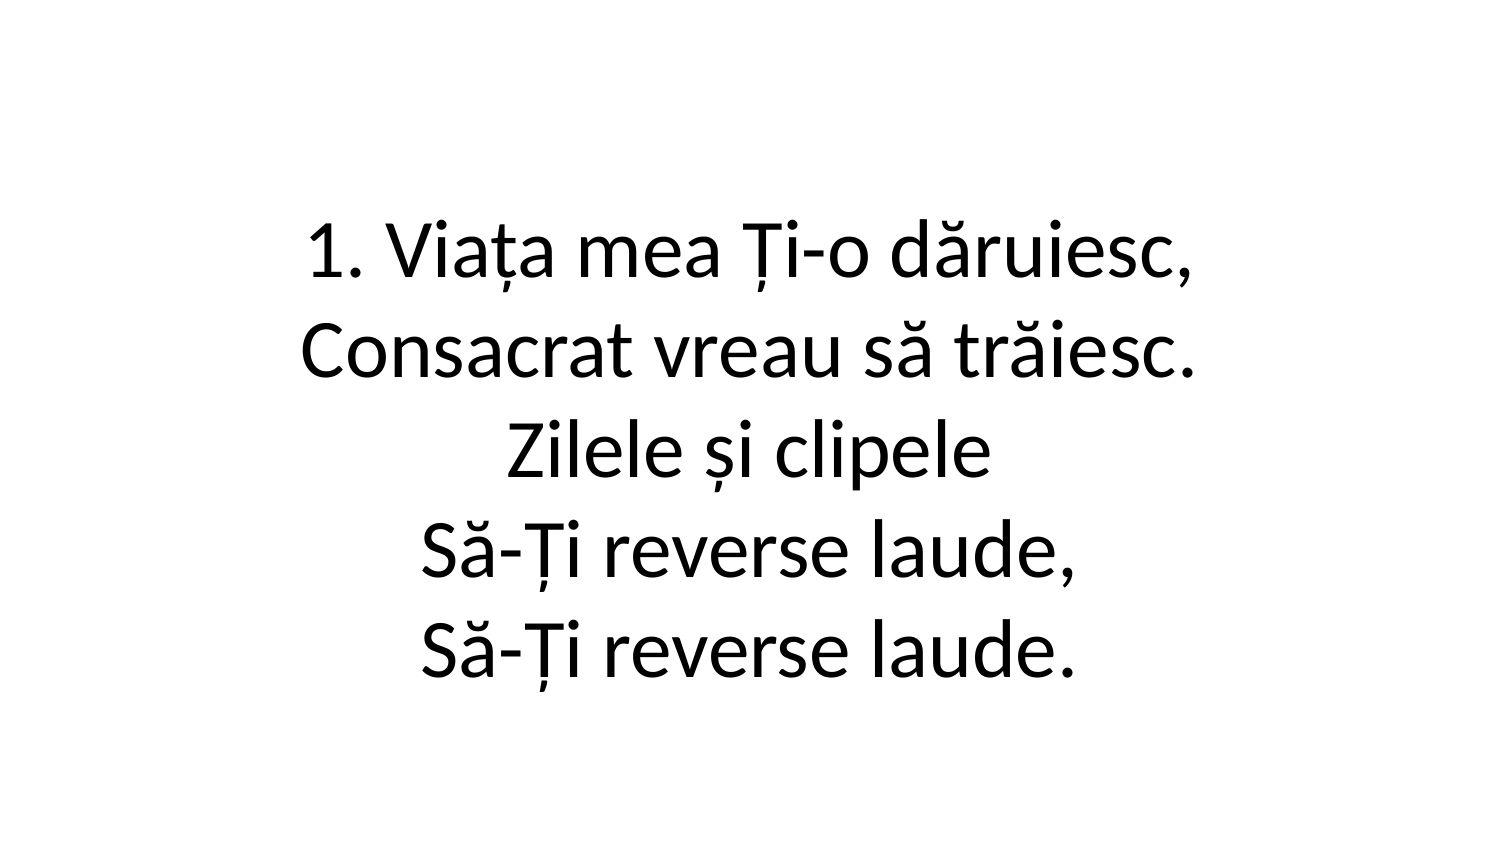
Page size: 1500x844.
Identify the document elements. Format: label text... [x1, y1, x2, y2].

text_box 1. Viața mea Ți-o dăruiesc, Consacrat vreau să trăiesc. Zilele și clipele Să-Ți reverse laude, Să-Ți reverse laude. [285, 142, 1214, 702]
